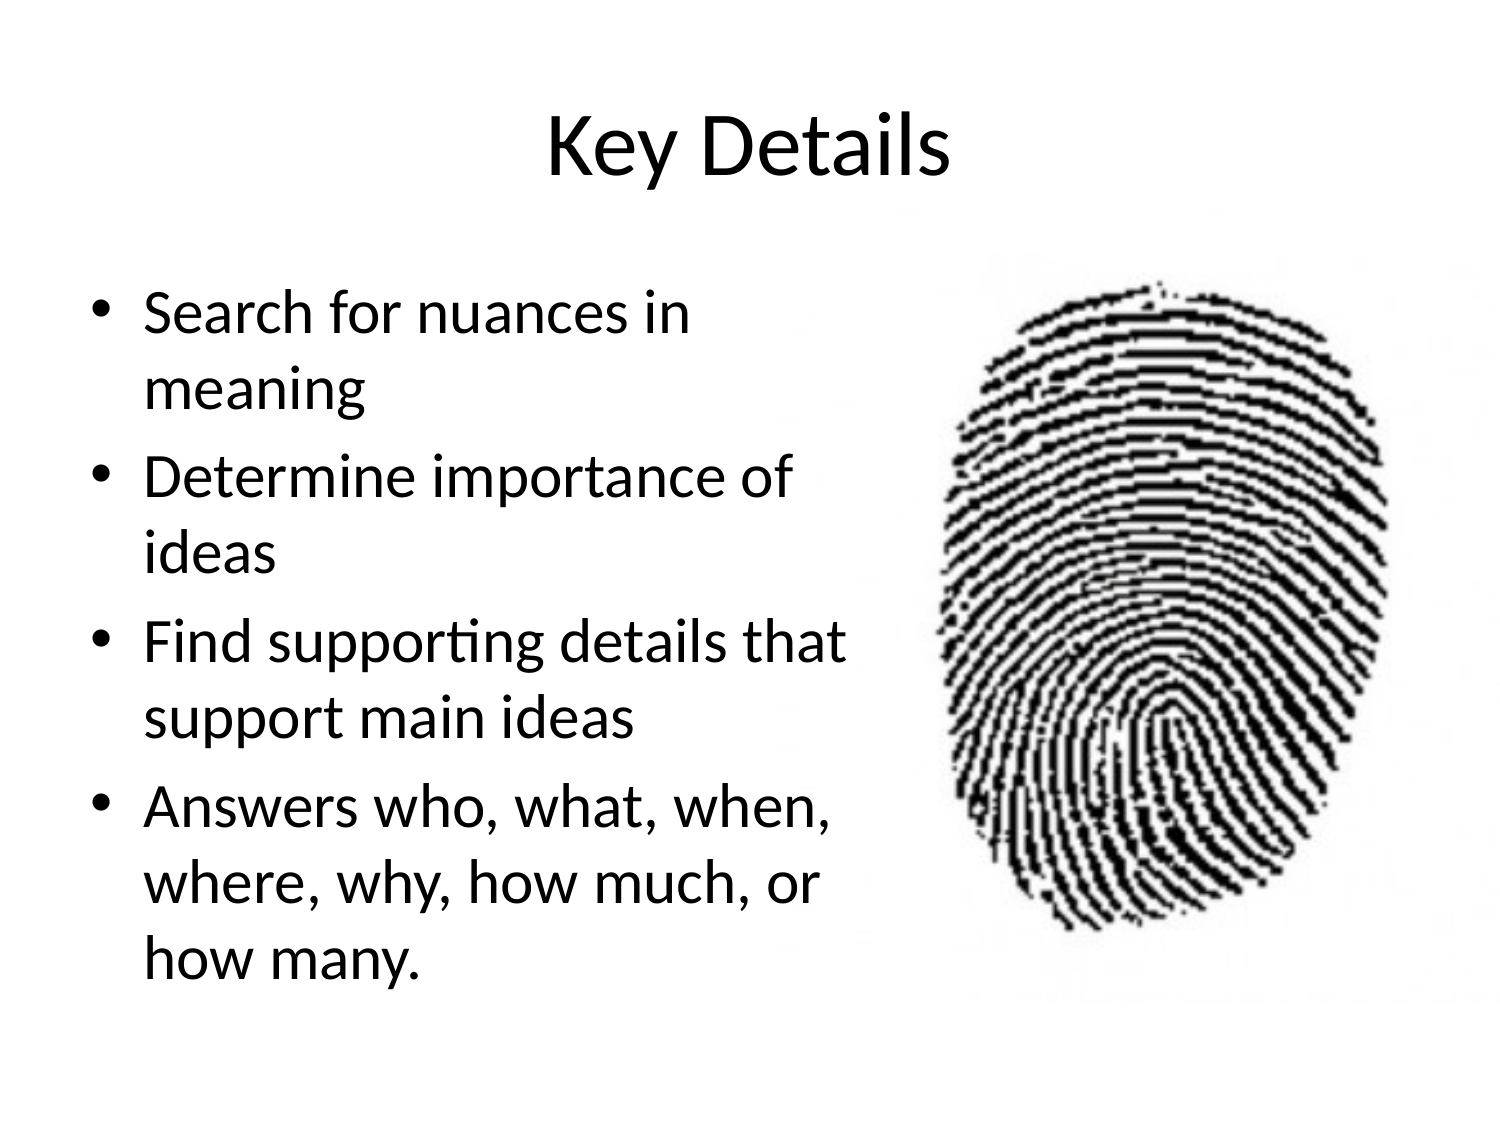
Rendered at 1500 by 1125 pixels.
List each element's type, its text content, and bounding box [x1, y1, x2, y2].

picture [775, 211, 1500, 1006]
title Key Details [75, 45, 1425, 233]
list Search for nuances in meaning Determine importance of ideas Find supporting details that support main ideas Answers who, what, when, where, why, how much, or how many. [75, 262, 770, 1005]
